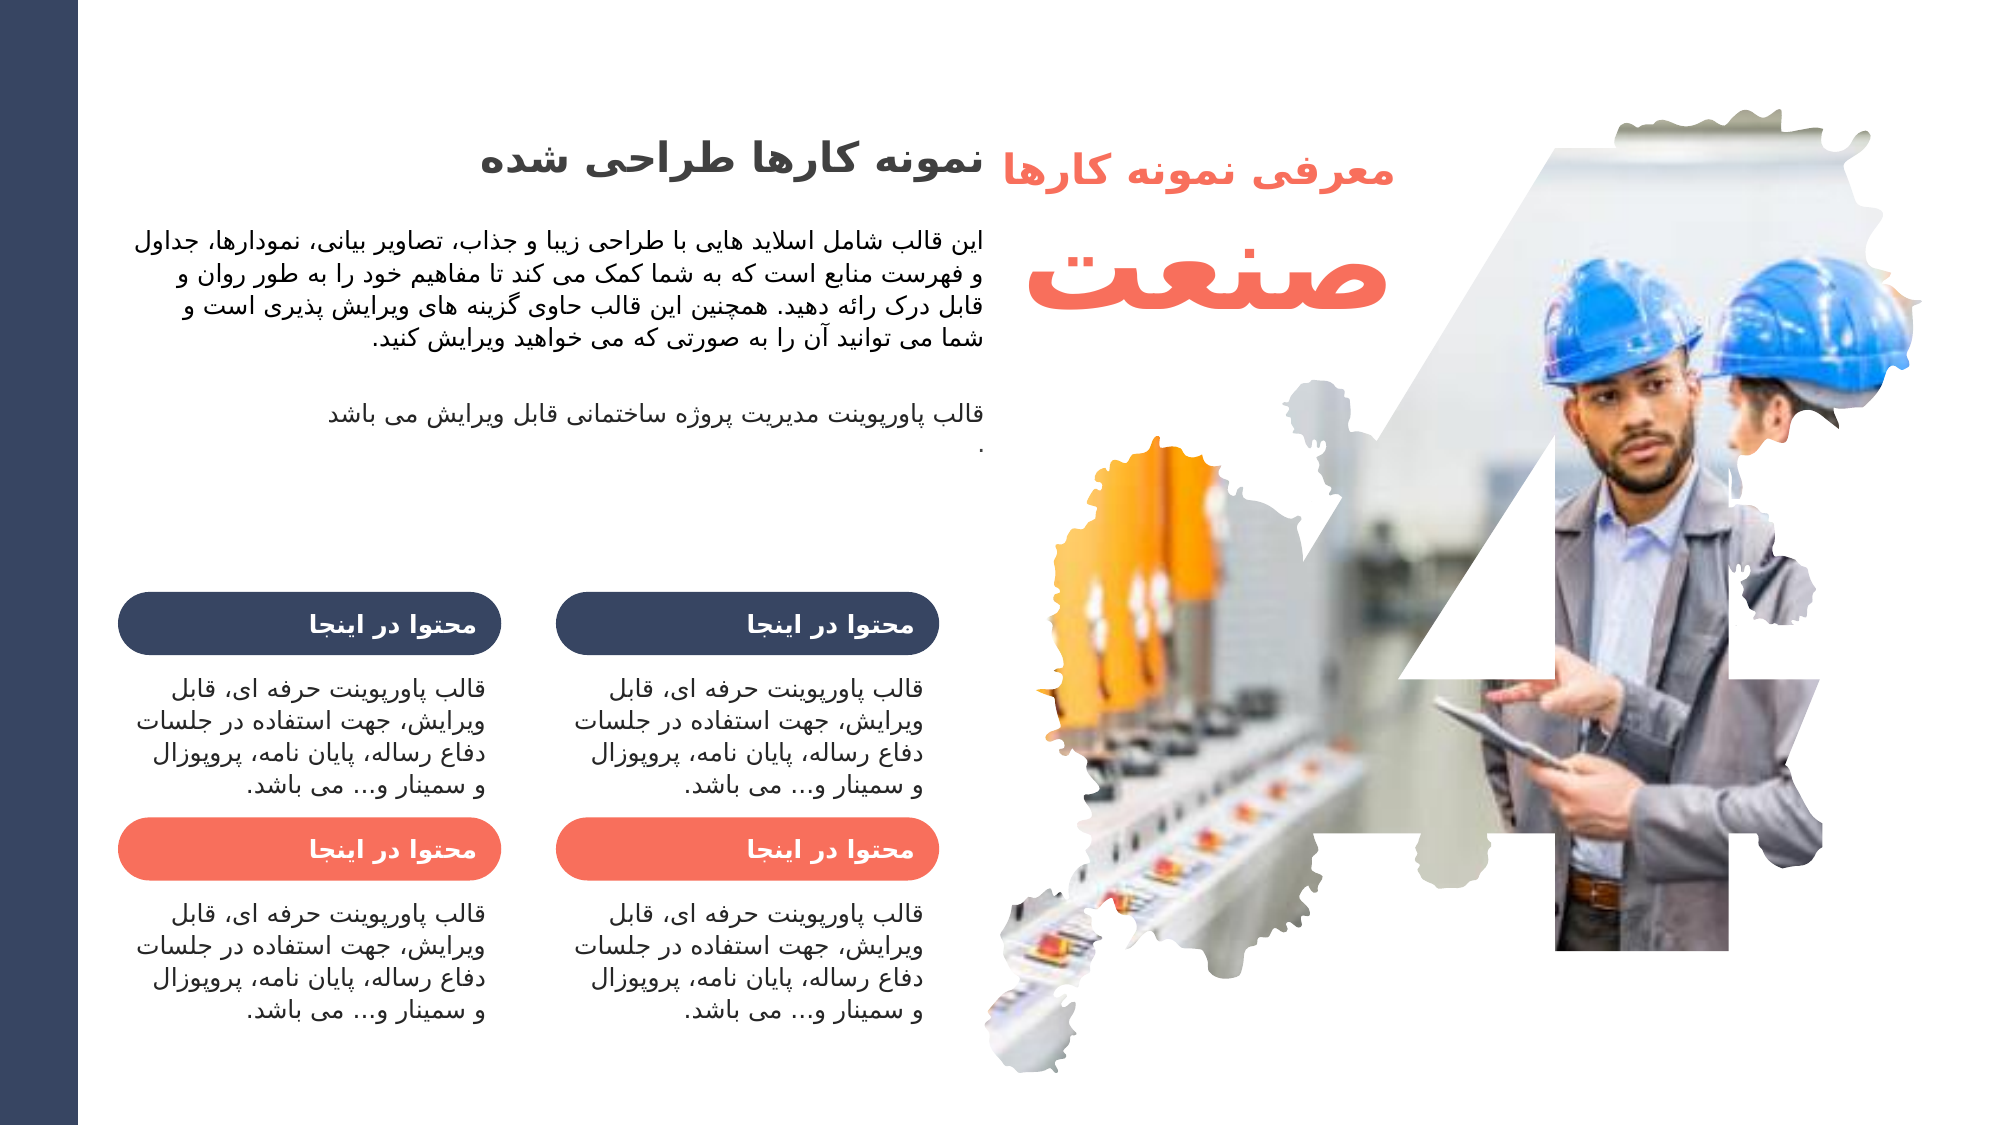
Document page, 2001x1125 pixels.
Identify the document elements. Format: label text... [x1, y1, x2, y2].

text_box [0, 0, 79, 1125]
text_box محتوا در اینجا [555, 591, 940, 656]
text_box قالب پاورپوینت حرفه ای، قابل ویرایش، جهت استفاده در جلسات دفاع رساله، پایان نامه، پروپوزال و سمینار و... می باشد. [117, 663, 502, 806]
text_box قالب پاورپوینت حرفه ای، قابل ویرایش، جهت استفاده در جلسات دفاع رساله، پایان نامه، پروپوزال و سمینار و... می باشد. [555, 888, 940, 1032]
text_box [117, 124, 984, 501]
picture [984, 109, 1922, 1074]
text_box قالب پاورپوینت حرفه ای، قابل ویرایش، جهت استفاده در جلسات دفاع رساله، پایان نامه، پروپوزال و سمینار و... می باشد. [555, 663, 940, 806]
text_box محتوا در اینجا [555, 817, 940, 881]
text_box محتوا در اینجا [117, 817, 502, 881]
text_box قالب پاورپوینت حرفه ای، قابل ویرایش، جهت استفاده در جلسات دفاع رساله، پایان نامه، پروپوزال و سمینار و... می باشد. [117, 888, 502, 1032]
text_box محتوا در اینجا [117, 591, 502, 656]
